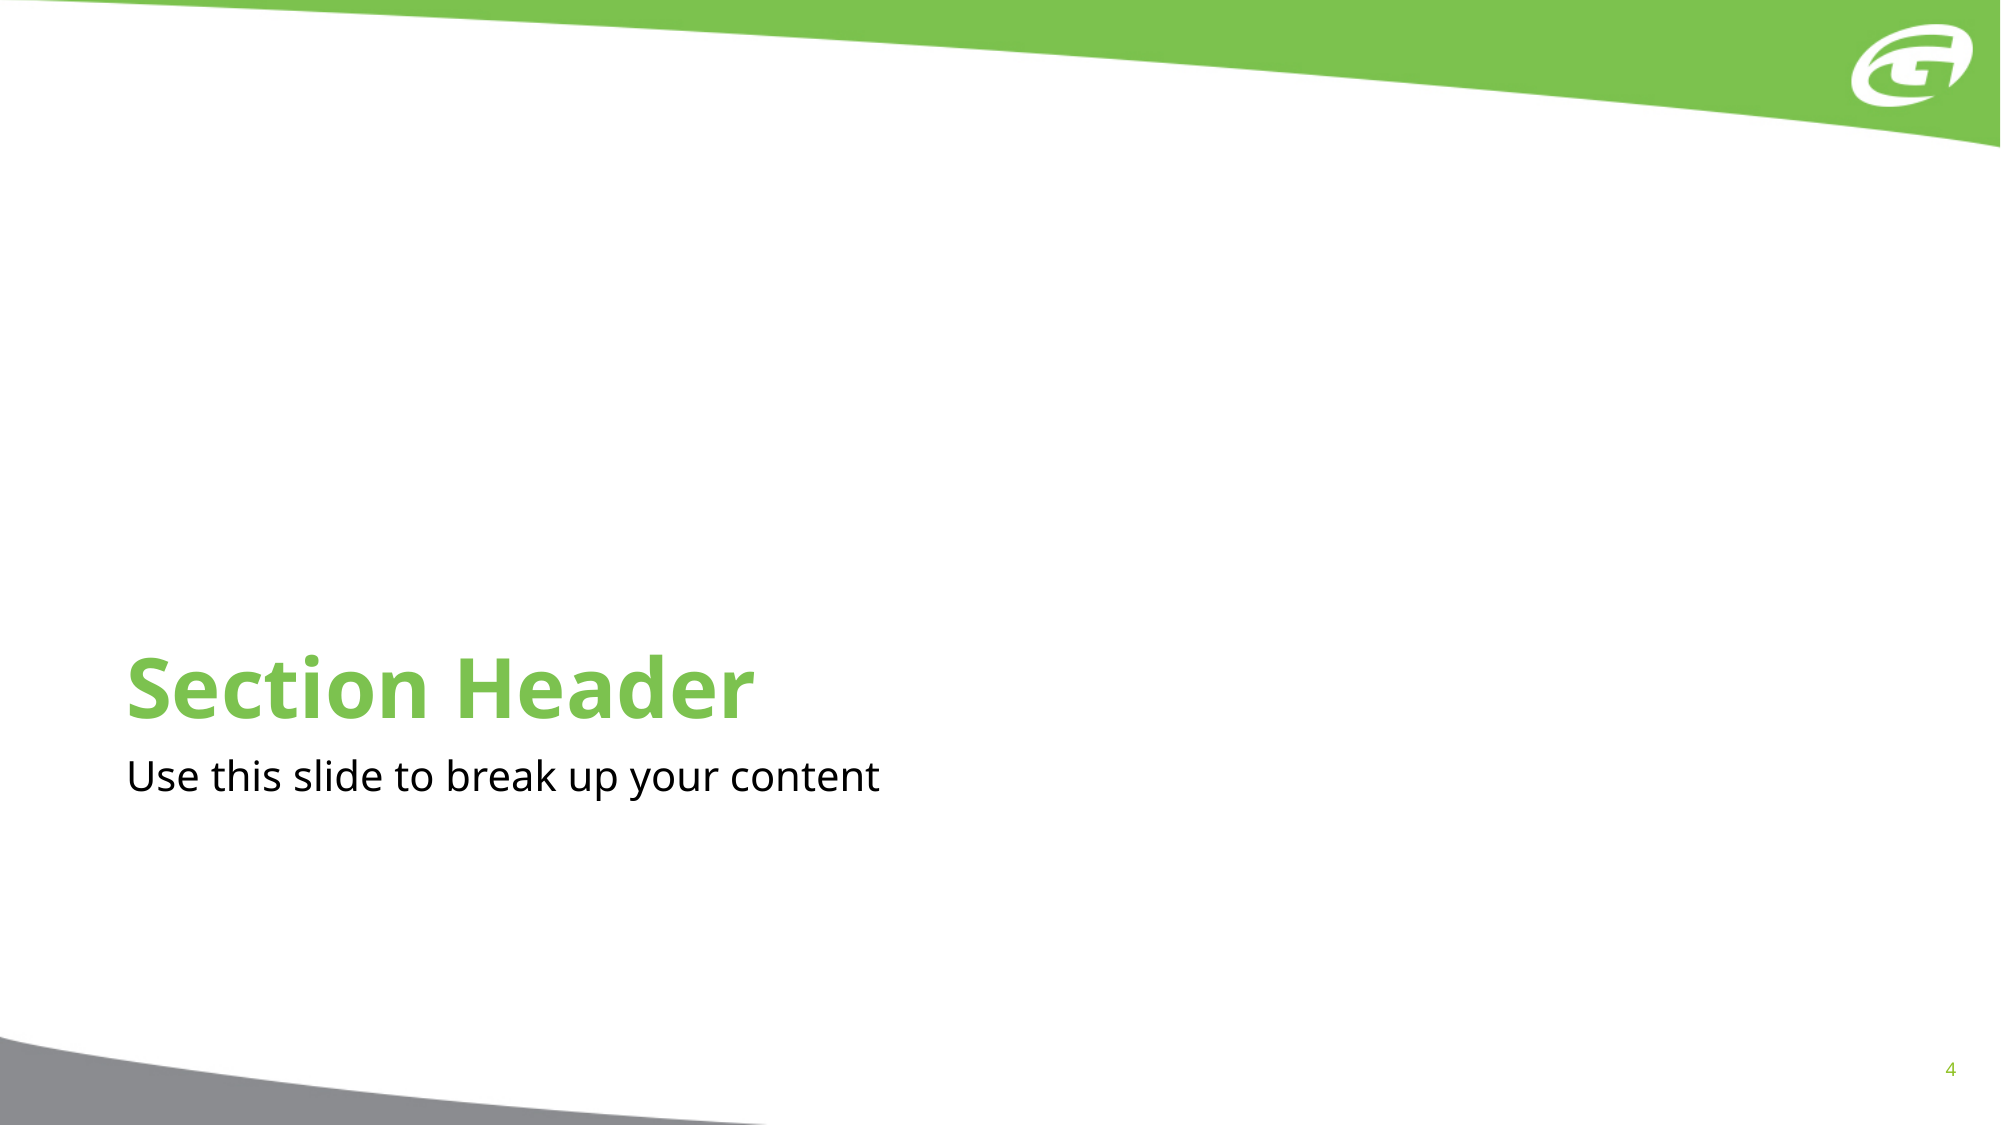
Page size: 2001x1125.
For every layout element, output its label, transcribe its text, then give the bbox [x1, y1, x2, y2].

picture [0, 0, 2001, 1125]
slide_number 4 [1859, 1040, 1972, 1101]
list Use this slide to break up your content [111, 742, 1522, 884]
title Section Header [111, 443, 1522, 742]
